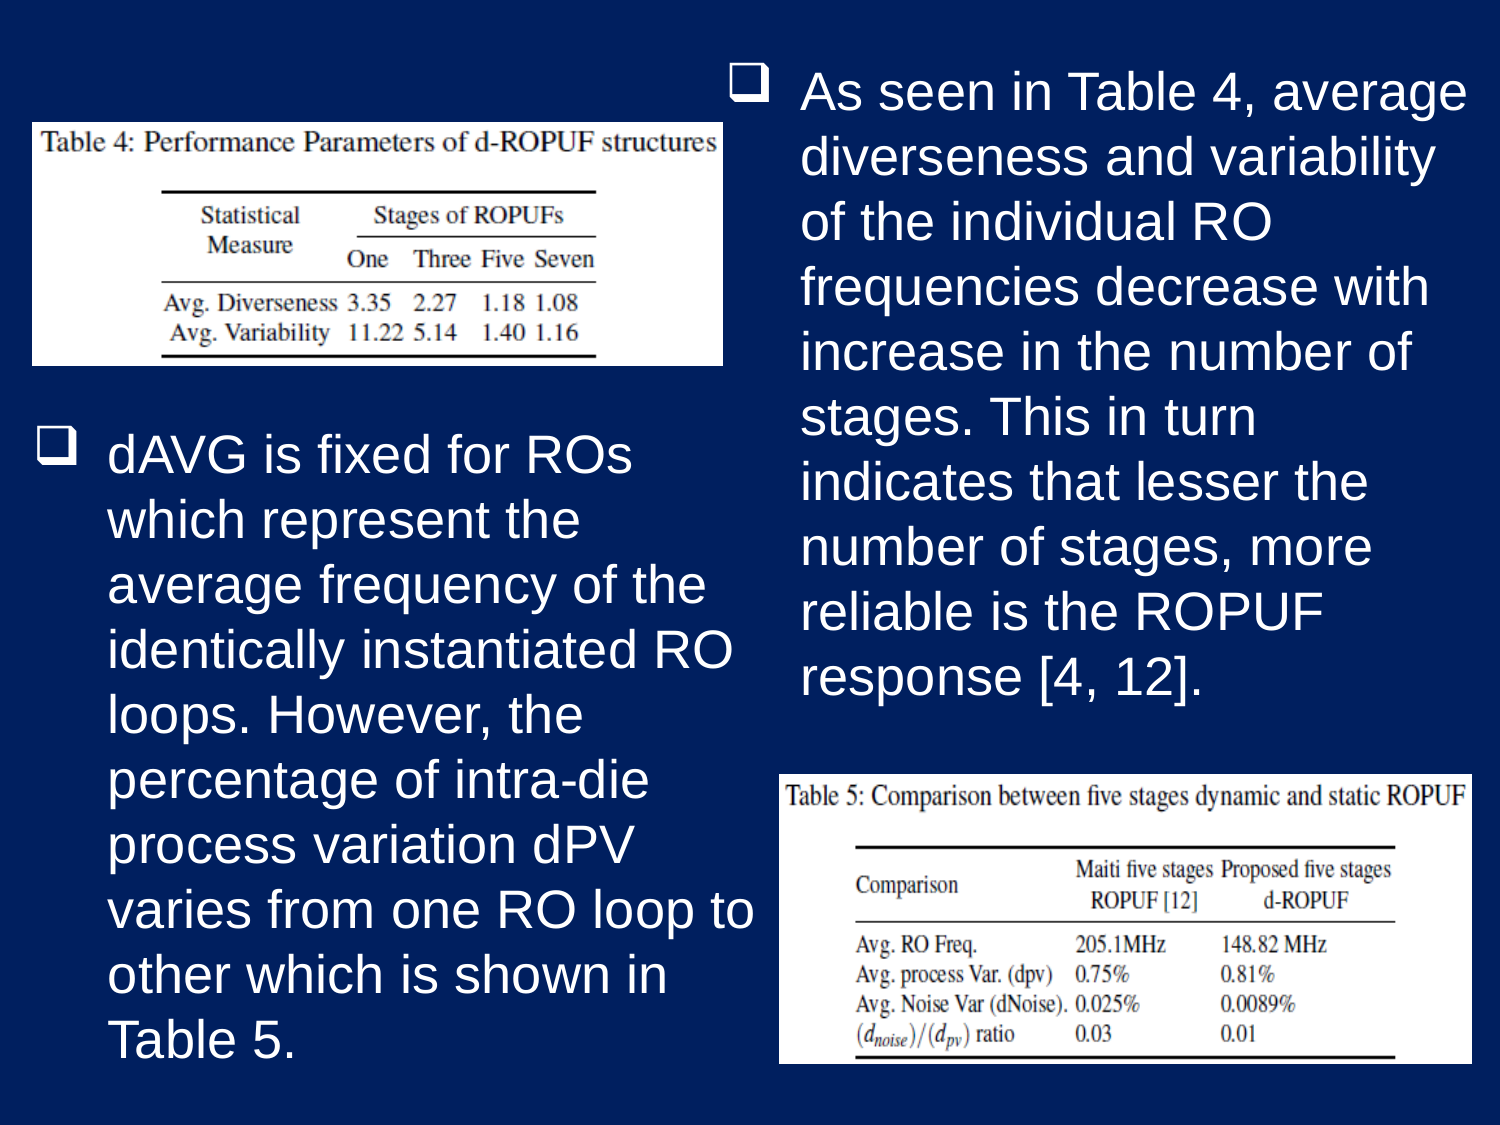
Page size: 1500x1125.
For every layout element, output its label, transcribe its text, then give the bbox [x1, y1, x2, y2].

list As seen in Table 4, average diverseness and variability of the individual RO frequencies decrease with increase in the number of stages. This in turn indicates that lesser the number of stages, more reliable is the ROPUF response [4, 12]. [725, 56, 1472, 675]
text_box dAVG is fixed for ROs which represent the average frequency of the identically instantiated RO loops. However, the percentage of intra-die process variation dPV varies from one RO loop to other which is shown in Table 5. [32, 419, 780, 1070]
picture [779, 774, 1473, 1065]
picture [31, 121, 724, 366]
